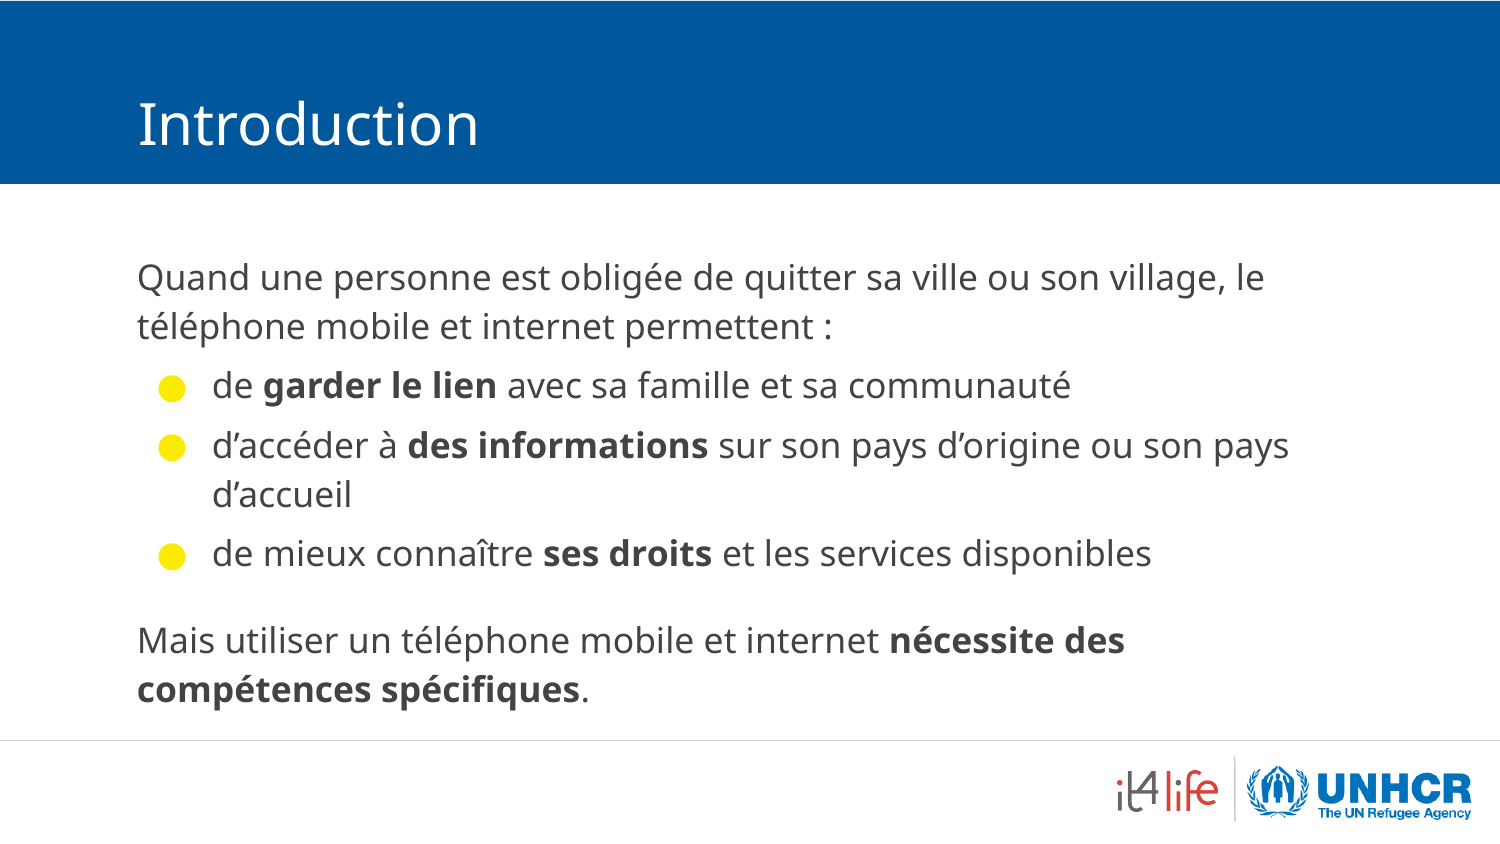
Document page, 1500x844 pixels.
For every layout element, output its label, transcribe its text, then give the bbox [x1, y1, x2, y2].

title Introduction [138, 33, 1477, 158]
text_box Quand une personne est obligée de quitter sa ville ou son village, le téléphone mobile et internet permettent : de garder le lien avec sa famille et sa communauté d’accéder à des informations sur son pays d’origine ou son pays d’accueil de mieux connaître ses droits et les services disponibles Mais utiliser un téléphone mobile et internet nécessite des compétences spécifiques. [121, 233, 1326, 802]
picture [0, 184, 1500, 844]
text_box [0, 0, 1500, 184]
